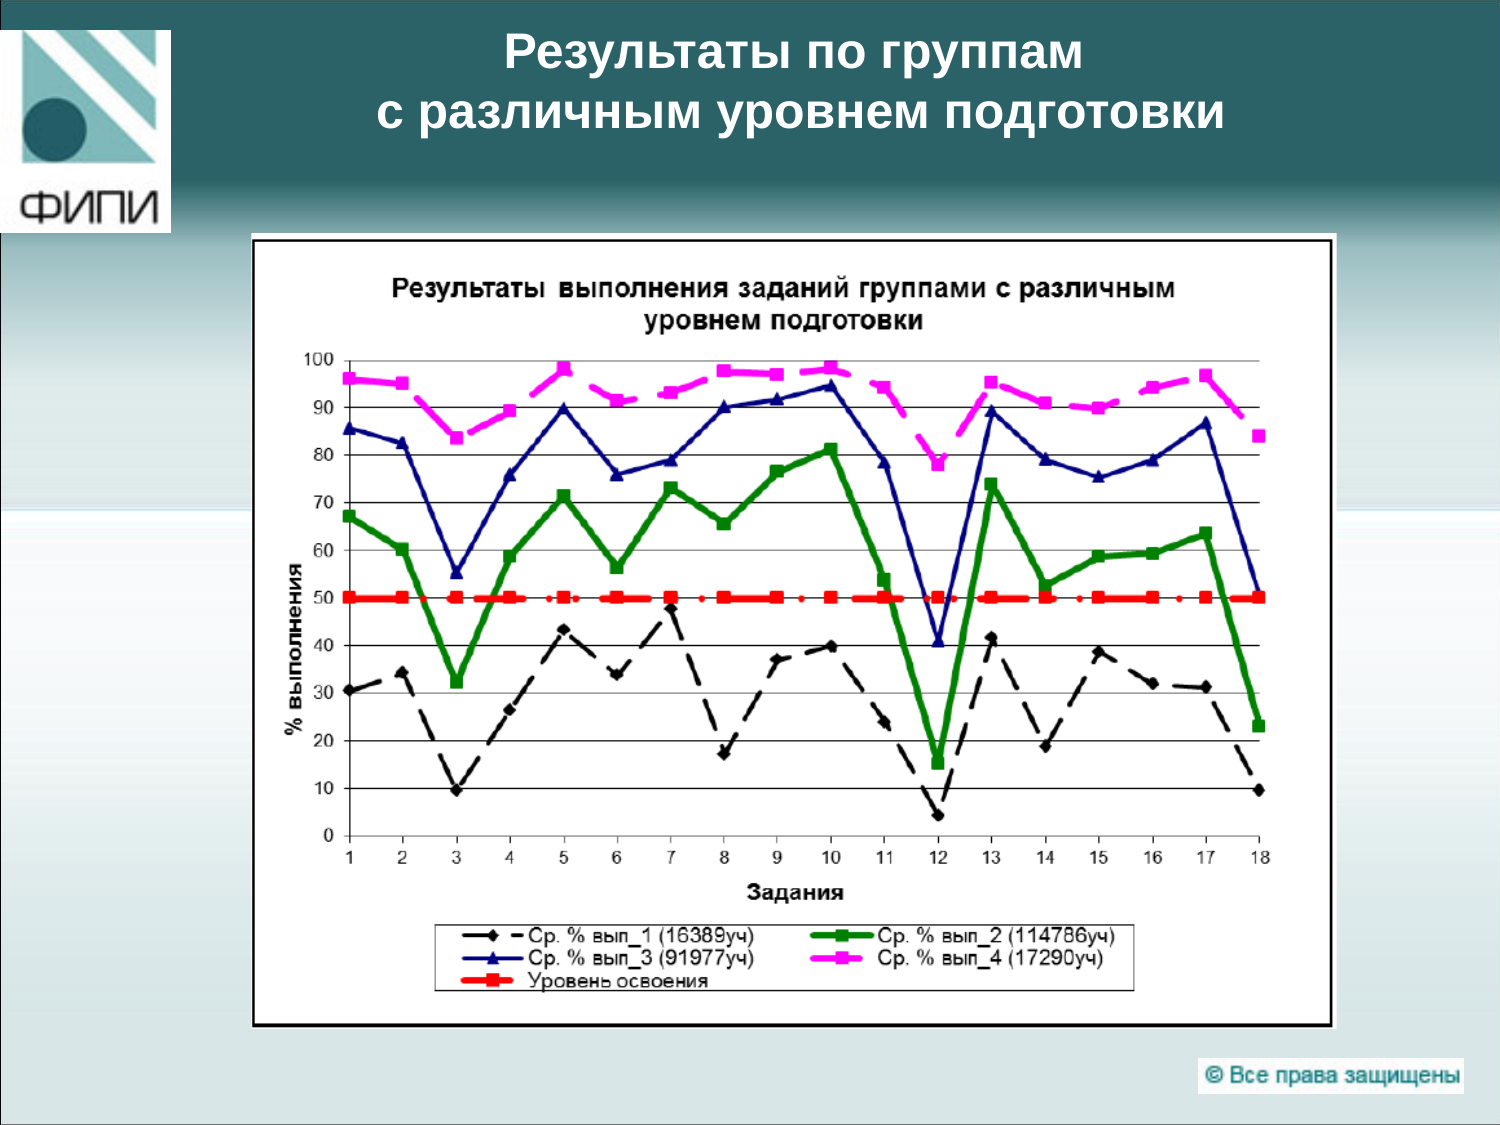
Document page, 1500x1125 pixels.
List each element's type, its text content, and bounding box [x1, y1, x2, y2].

text_box [64, 311, 1471, 1083]
text_box Результаты по группам с различным уровнем подготовки [202, 20, 1386, 137]
picture [0, 0, 1500, 1125]
